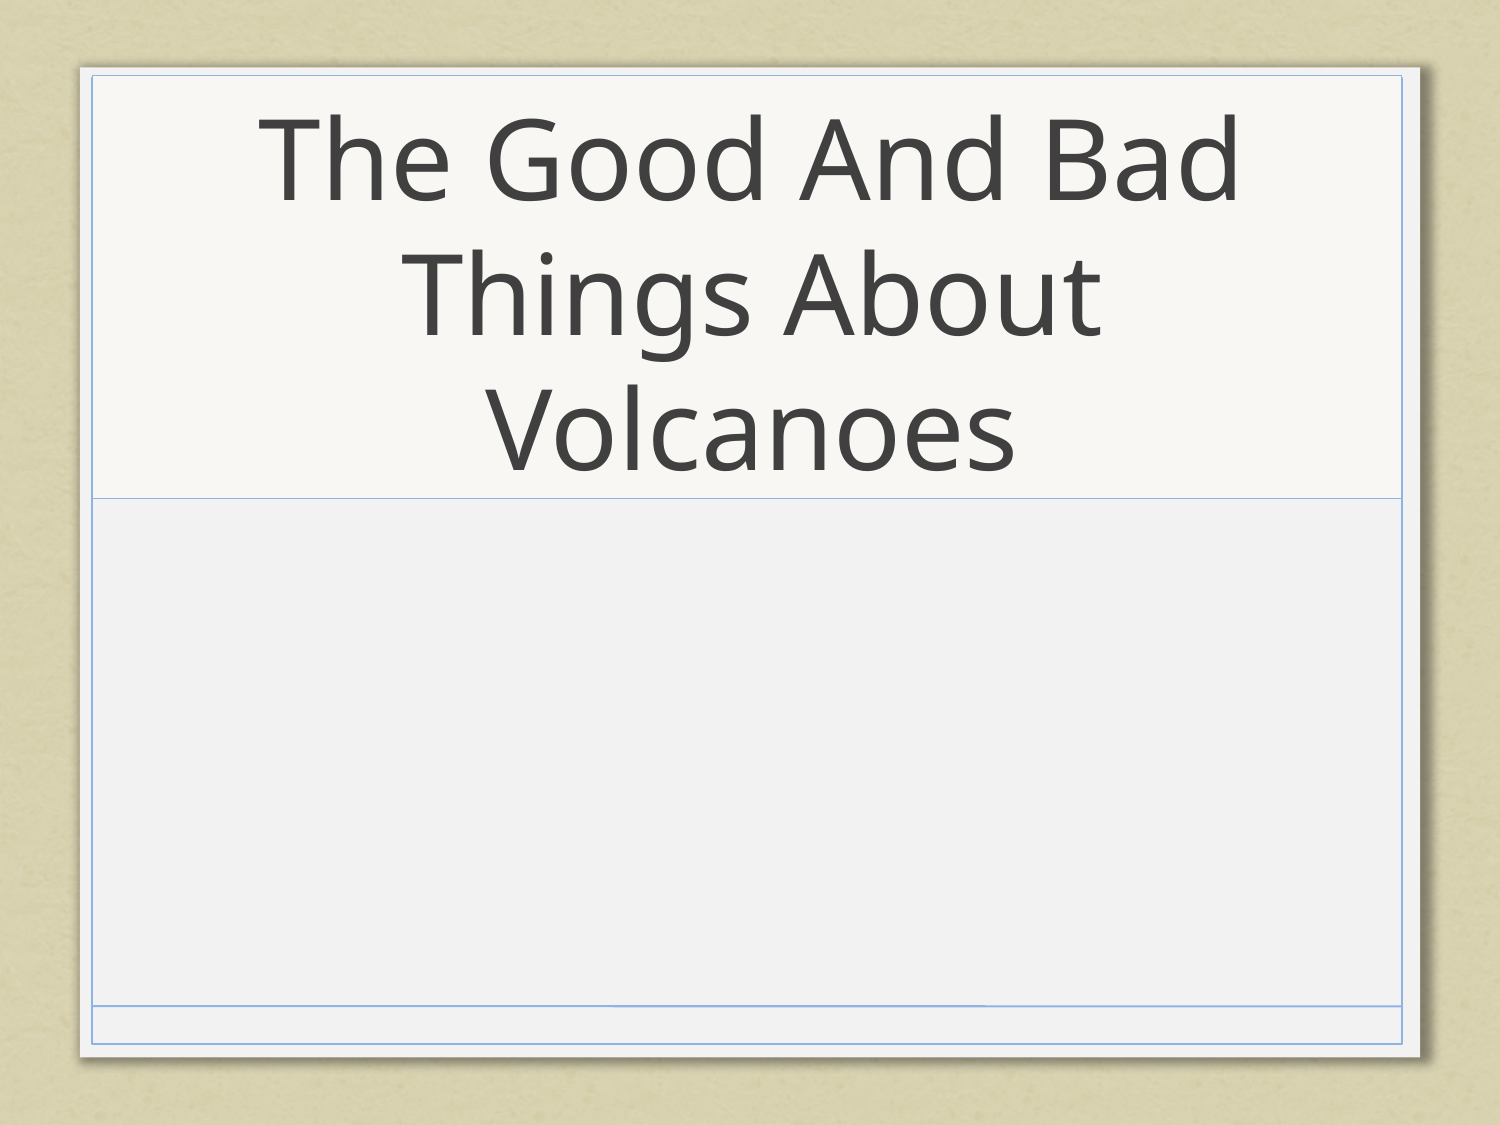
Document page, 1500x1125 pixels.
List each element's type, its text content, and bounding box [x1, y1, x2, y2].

title The Good And Bad Things About Volcanoes [150, 184, 1355, 500]
